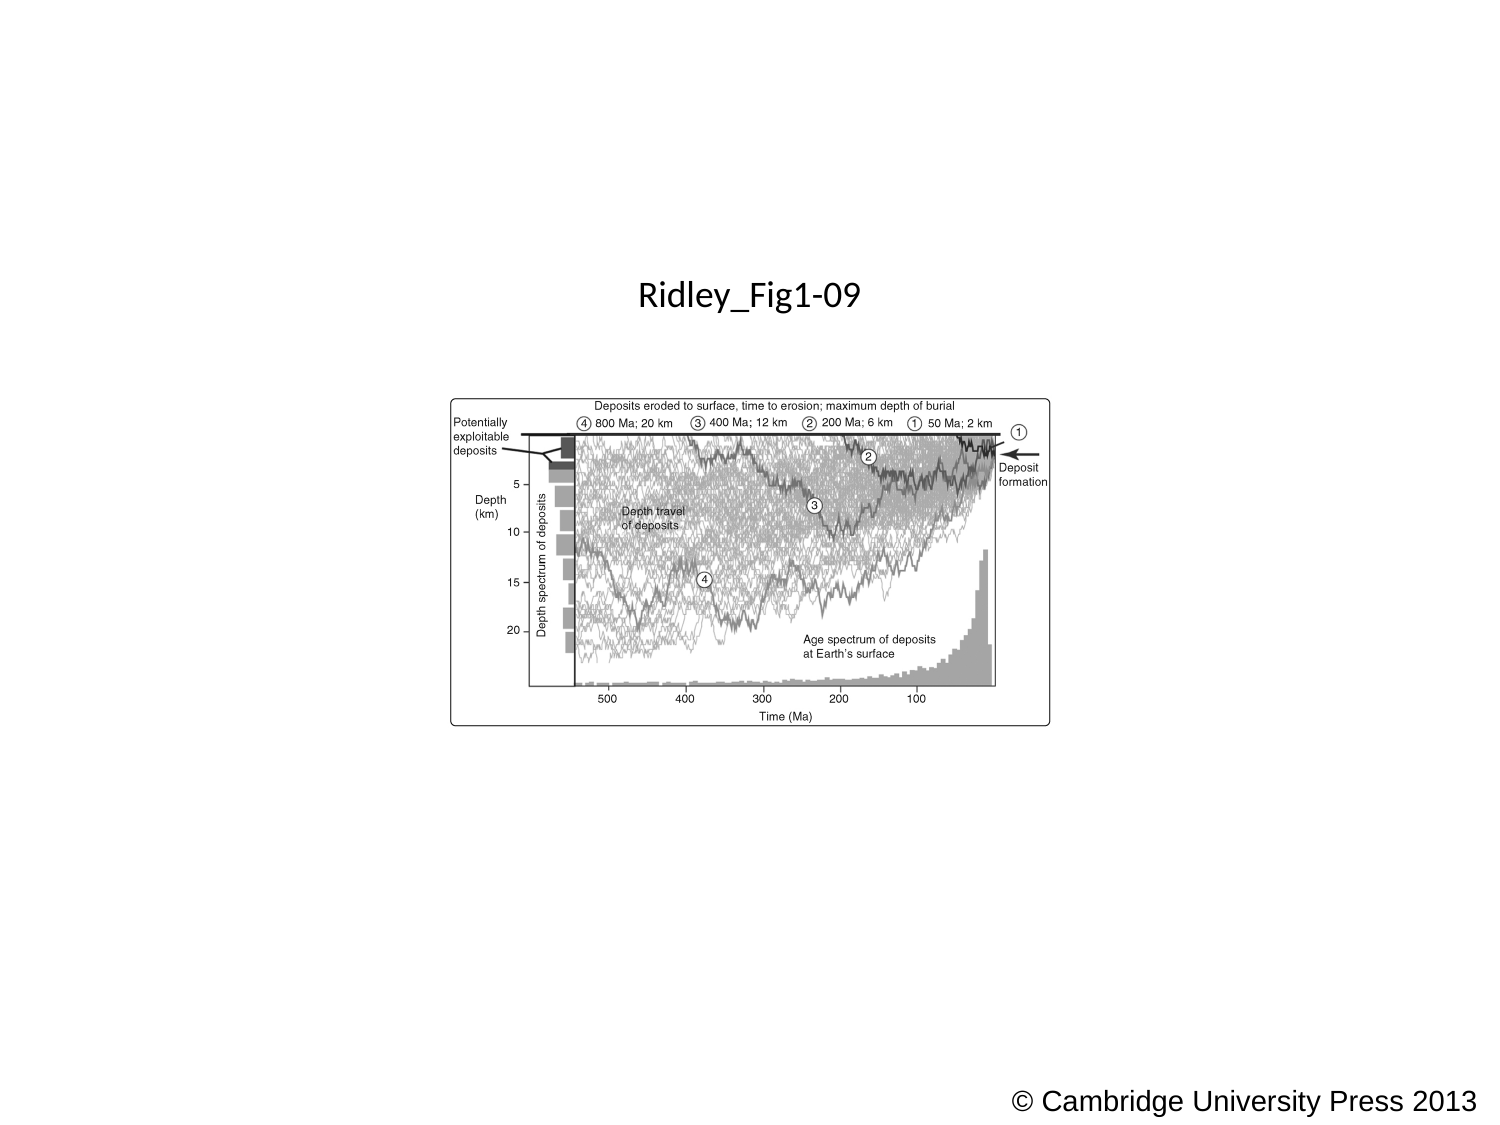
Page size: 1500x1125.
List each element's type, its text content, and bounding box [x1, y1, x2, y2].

text_box © Cambridge University Press 2013 [907, 1074, 1493, 1125]
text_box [443, 262, 1057, 734]
